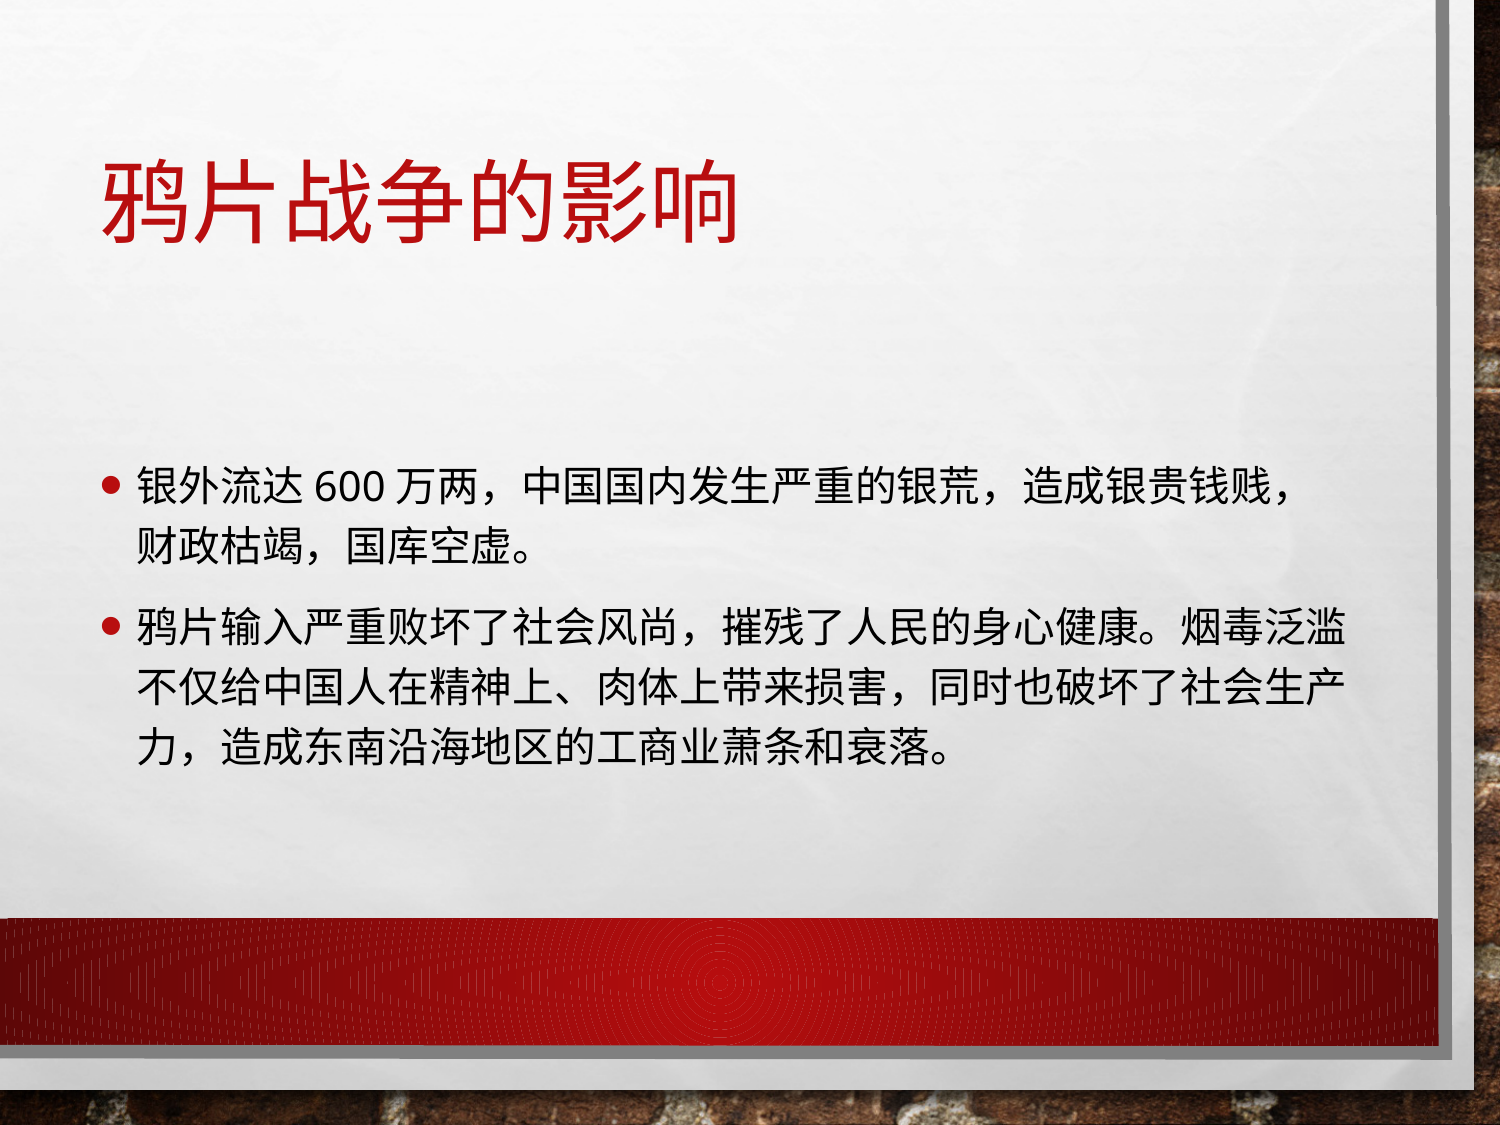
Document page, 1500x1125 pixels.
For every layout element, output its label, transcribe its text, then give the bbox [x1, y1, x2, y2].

list 银外流达600万两，中国国内发生严重的银荒，造成银贵钱贱，财政枯竭，国库空虚。 鸦片输入严重败坏了社会风尚，摧残了人民的身心健康。烟毒泛滥不仅给中国人在精神上、肉体上带来损害，同时也破坏了社会生产力，造成东南沿海地区的工商业萧条和衰落。 [84, 338, 1364, 882]
picture [0, 0, 1500, 1125]
title 鸦片战争的影响 [84, 112, 1364, 302]
